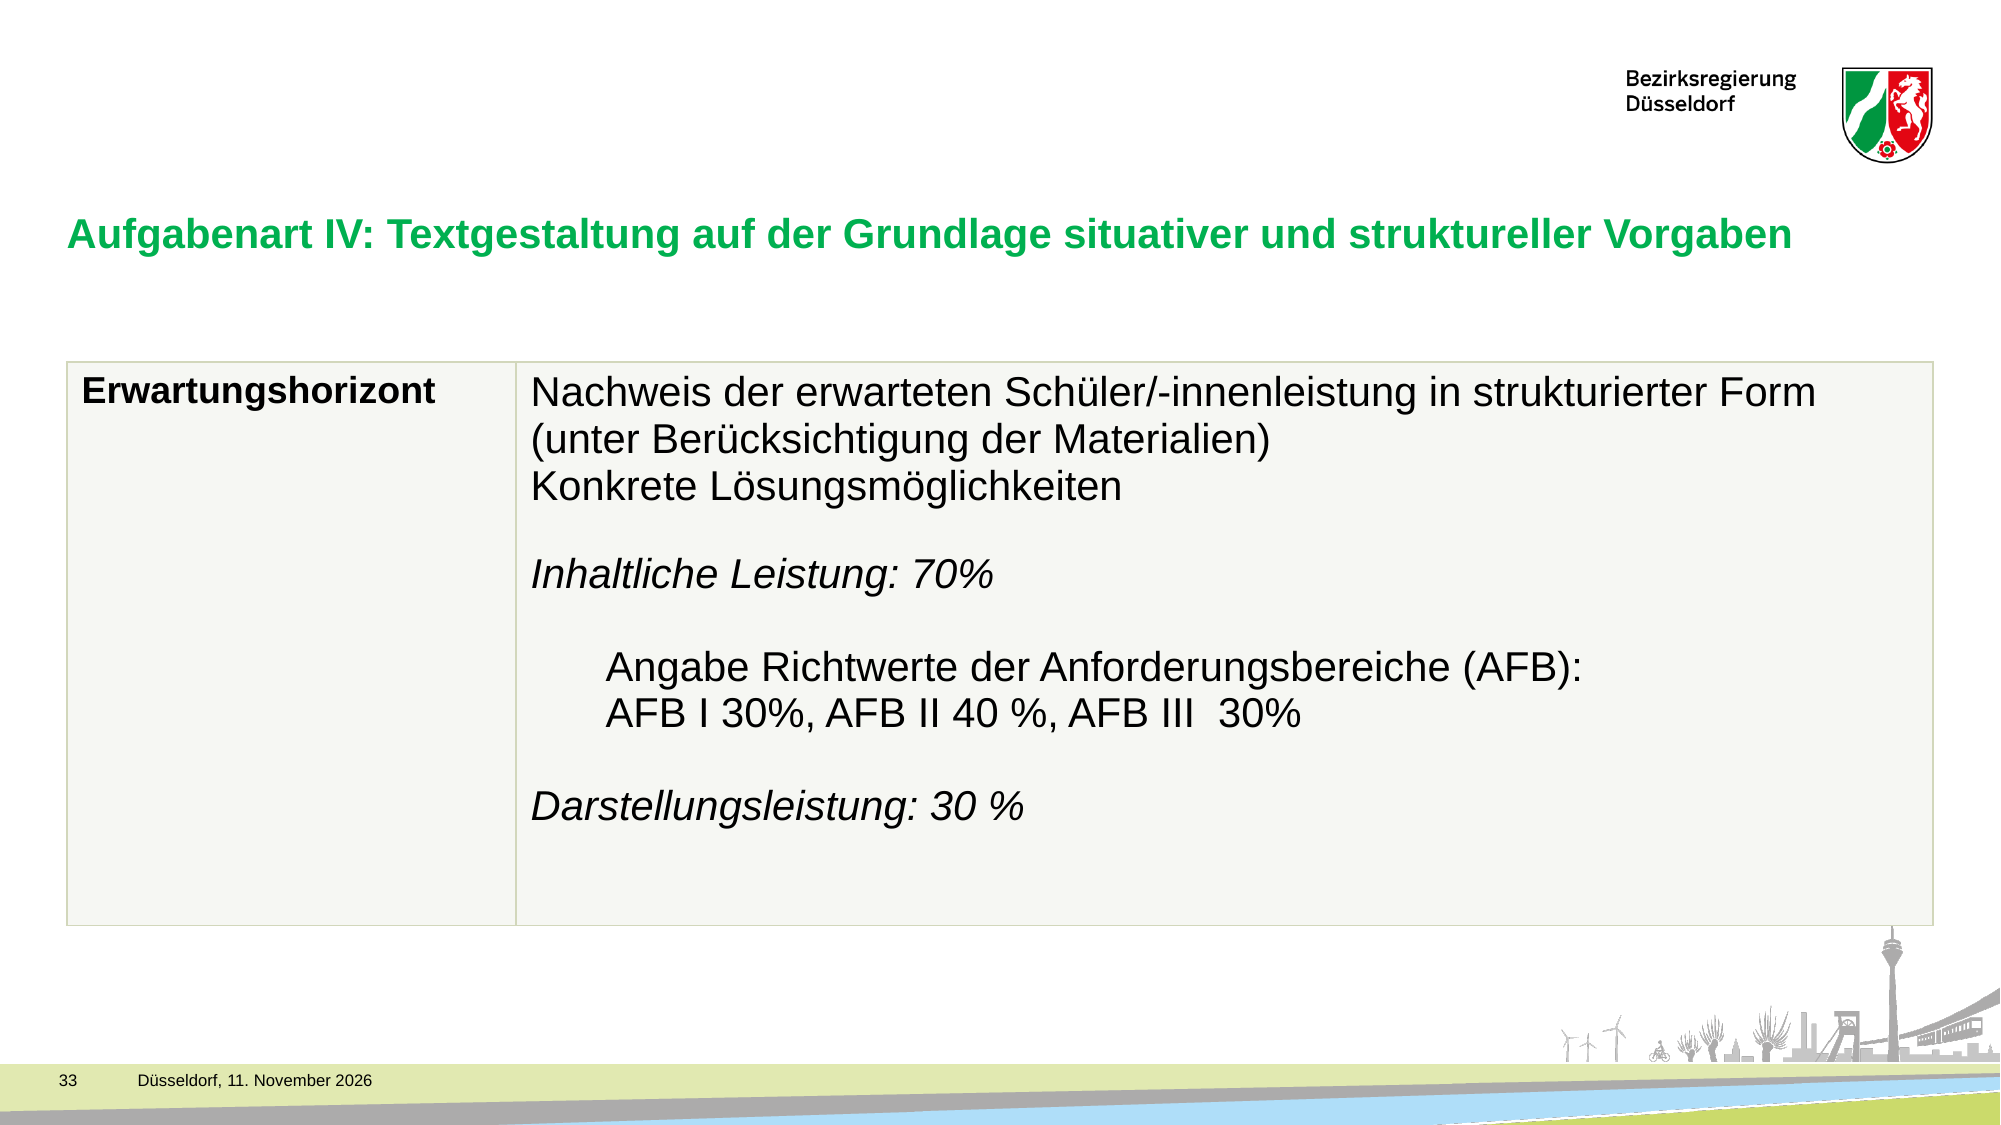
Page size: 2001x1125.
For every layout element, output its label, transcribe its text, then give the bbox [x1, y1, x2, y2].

footer Düsseldorf, 2. Dezember 2023 [137, 1070, 595, 1125]
table_header Nachweis der erwarteten Schüler/-innenleistung in strukturierter Form (unter Berücksichtigung der Materialien) Konkrete Lösungsmöglichkeiten Inhaltliche Leistung: 70% Angabe Richtwerte der Anforderungsbereiche (AFB): AFB I 30%, AFB II 40 %, AFB III 30% Darstellungsleistung: 30 % [517, 363, 1932, 925]
picture [1625, 66, 1933, 164]
table_header Erwartungshorizont [68, 363, 515, 925]
title Aufgabenart IV: Textgestaltung auf der Grundlage situativer und struktureller Vorgaben [66, 178, 1933, 285]
picture [0, 916, 2000, 1125]
slide_number 33 [58, 1070, 123, 1125]
